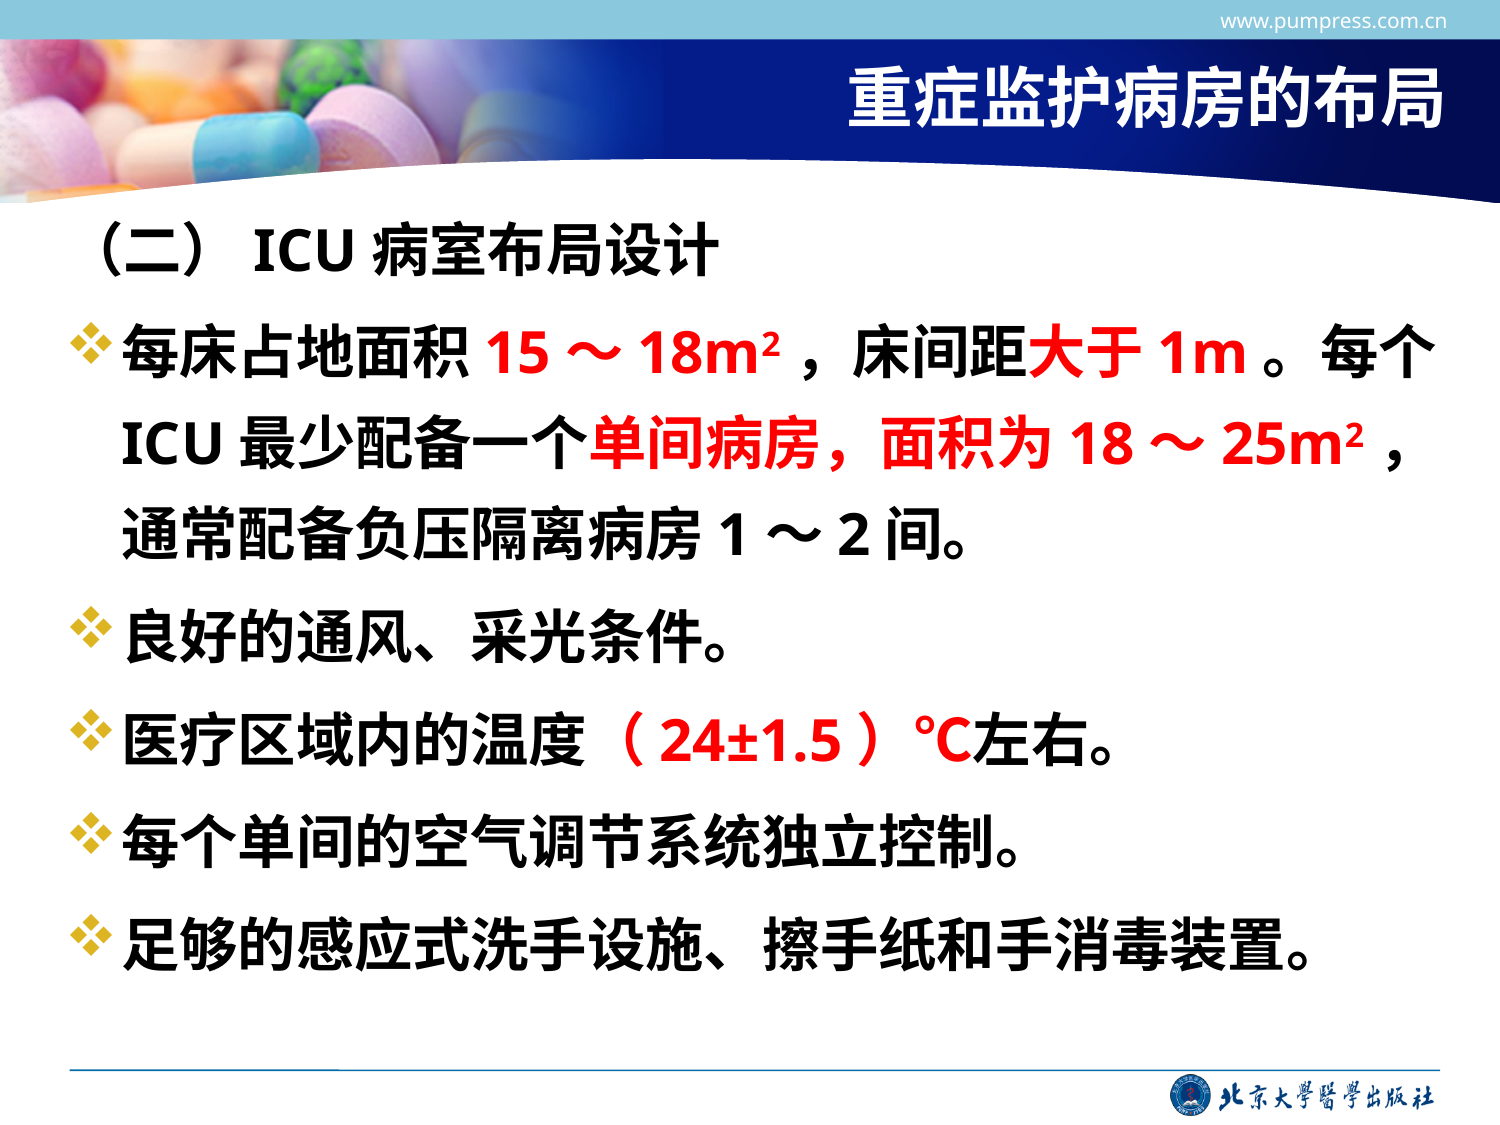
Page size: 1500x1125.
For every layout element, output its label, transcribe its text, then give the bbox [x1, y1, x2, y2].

title 重症监护病房的布局 [137, 50, 1463, 143]
slide_number www.pumpress.com.cn [1024, 0, 1463, 38]
picture [0, 40, 1500, 203]
list （二）ICU病室布局设计 每床占地面积15～18m2，床间距大于1m。每个ICU最少配备一个单间病房，面积为18～25m2，通常配备负压隔离病房1～2间。 良好的通风、采光条件。 医疗区域内的温度（24±1.5）℃左右。 每个单间的空气调节系统独立控制。 足够的感应式洗手设施、擦手纸和手消毒装置。 [50, 184, 1463, 1125]
